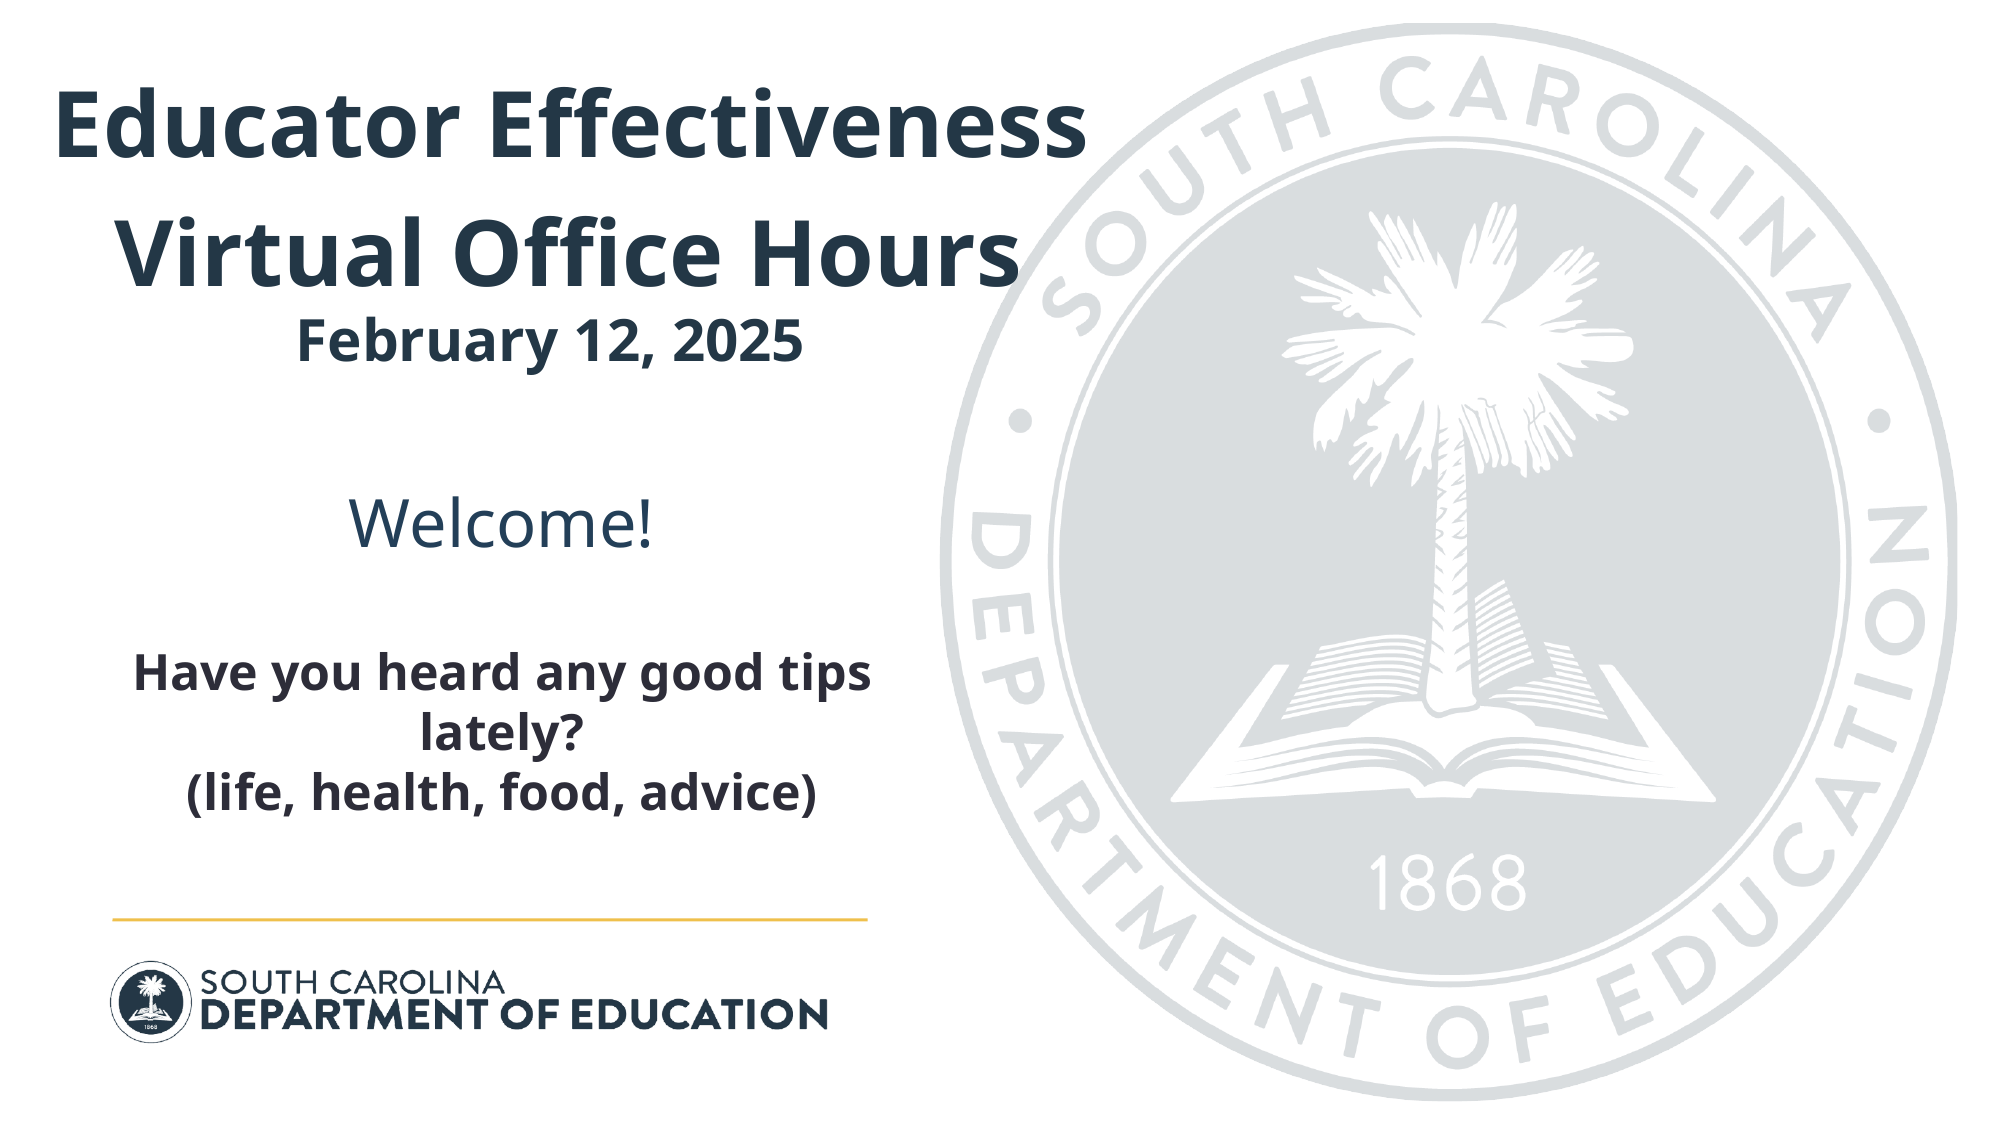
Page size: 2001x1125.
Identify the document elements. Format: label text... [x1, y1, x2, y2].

text_box February 12, 2025 [295, 332, 939, 374]
text_box Welcome! Have you heard any good tips lately? (life, health, food, advice) [42, 473, 939, 828]
picture [66, 923, 868, 1085]
text_box [939, 23, 1958, 1102]
title Educator Effectiveness Virtual Office Hours [0, 65, 939, 309]
